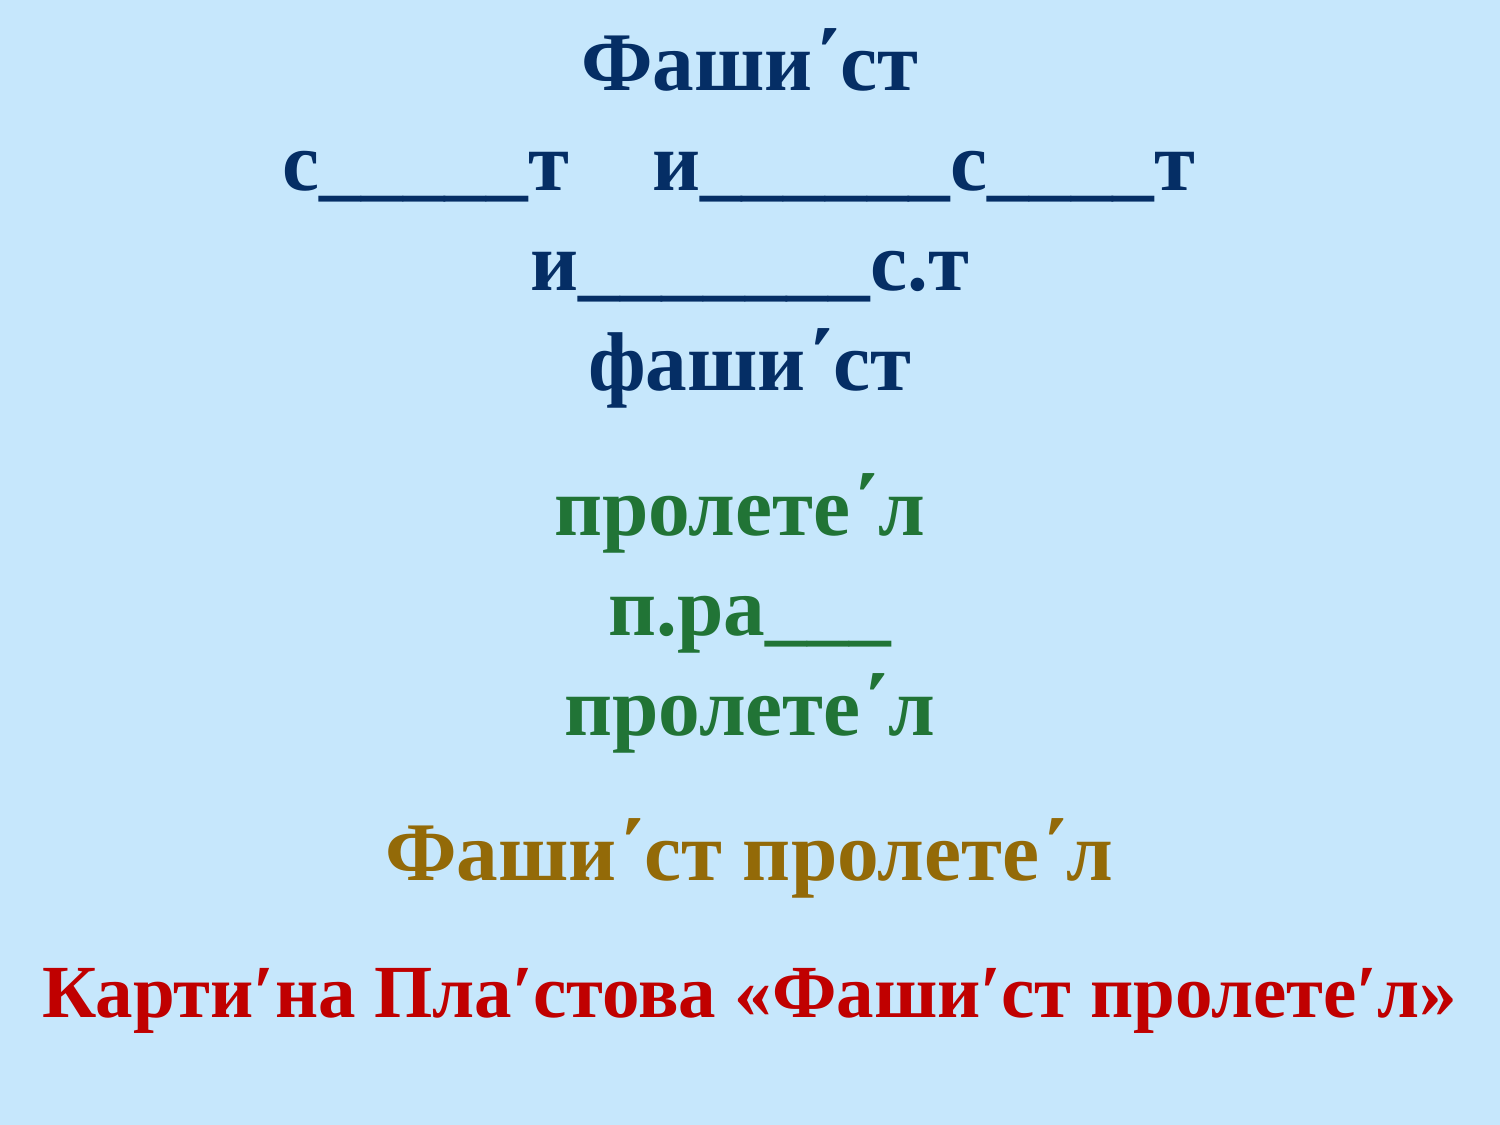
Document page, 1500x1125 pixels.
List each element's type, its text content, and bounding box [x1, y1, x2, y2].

text_box Фаши΄ст с_____т и______с____т и_______с.т фаши΄ст пролете΄л п.ра___ пролете΄л Фаши΄ст пролете΄л Карти′на Пла′стова «Фаши′ст пролете′л» [0, 0, 1500, 995]
